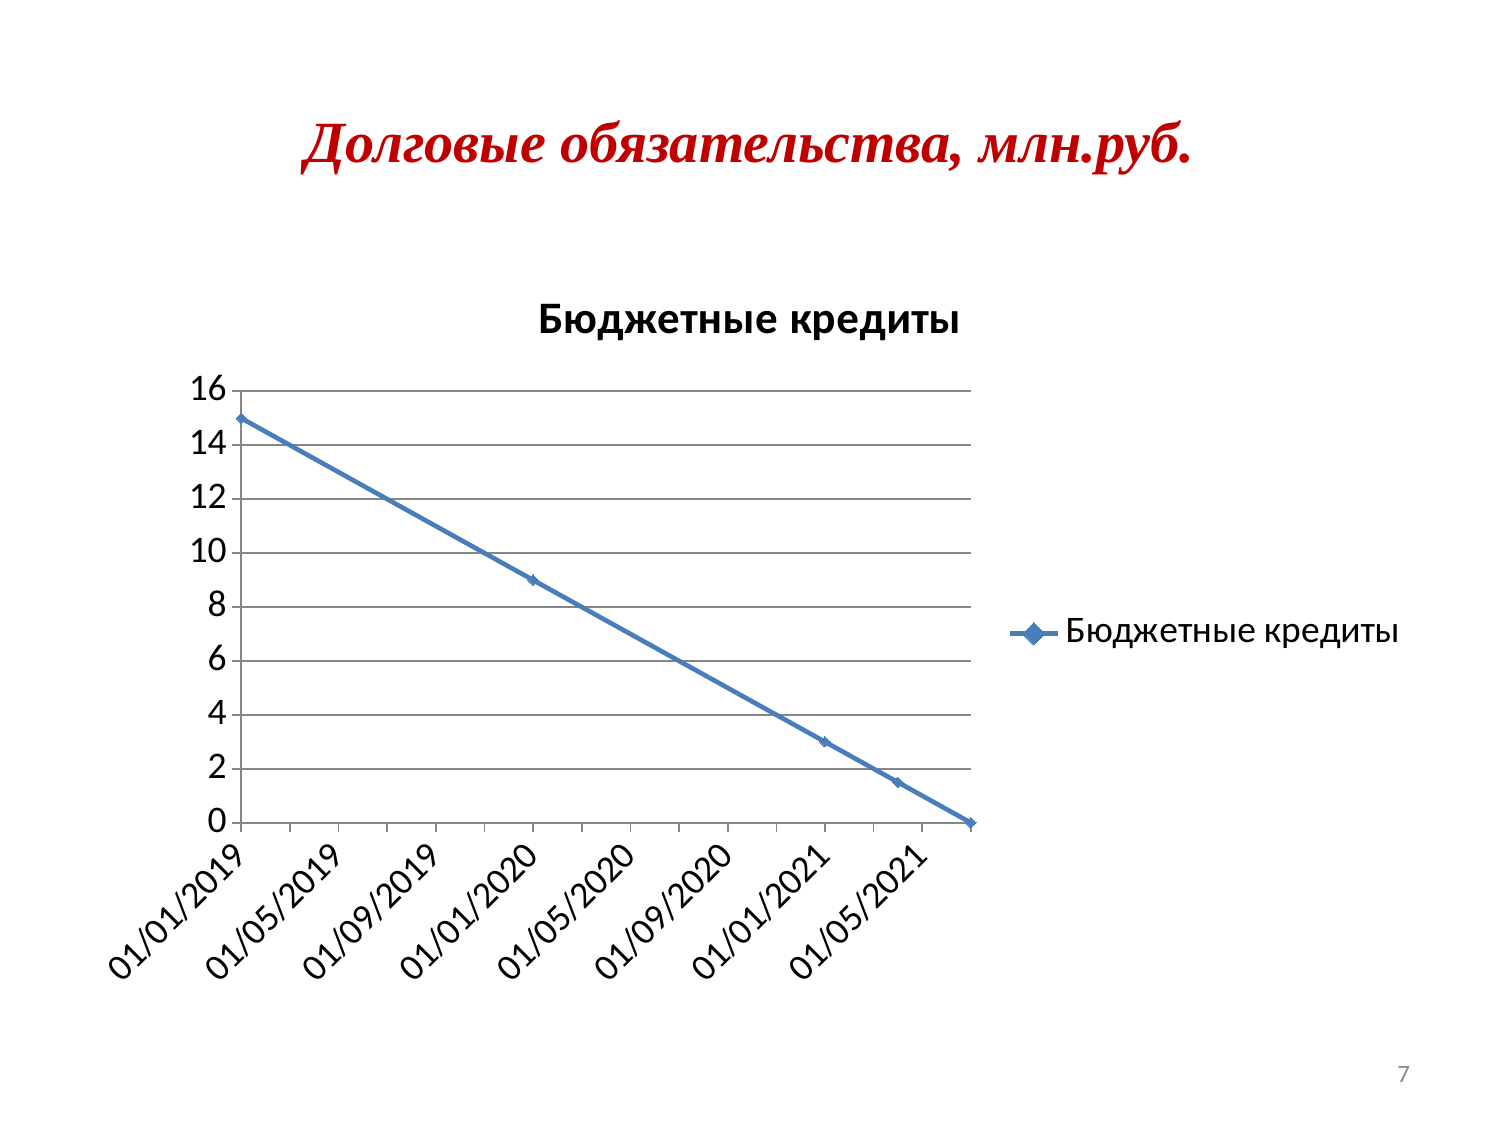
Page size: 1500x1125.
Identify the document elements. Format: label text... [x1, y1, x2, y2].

slide_number 7 [1074, 1042, 1425, 1103]
chart [74, 262, 1426, 1006]
title Долговые обязательства, млн.руб. [75, 45, 1425, 233]
